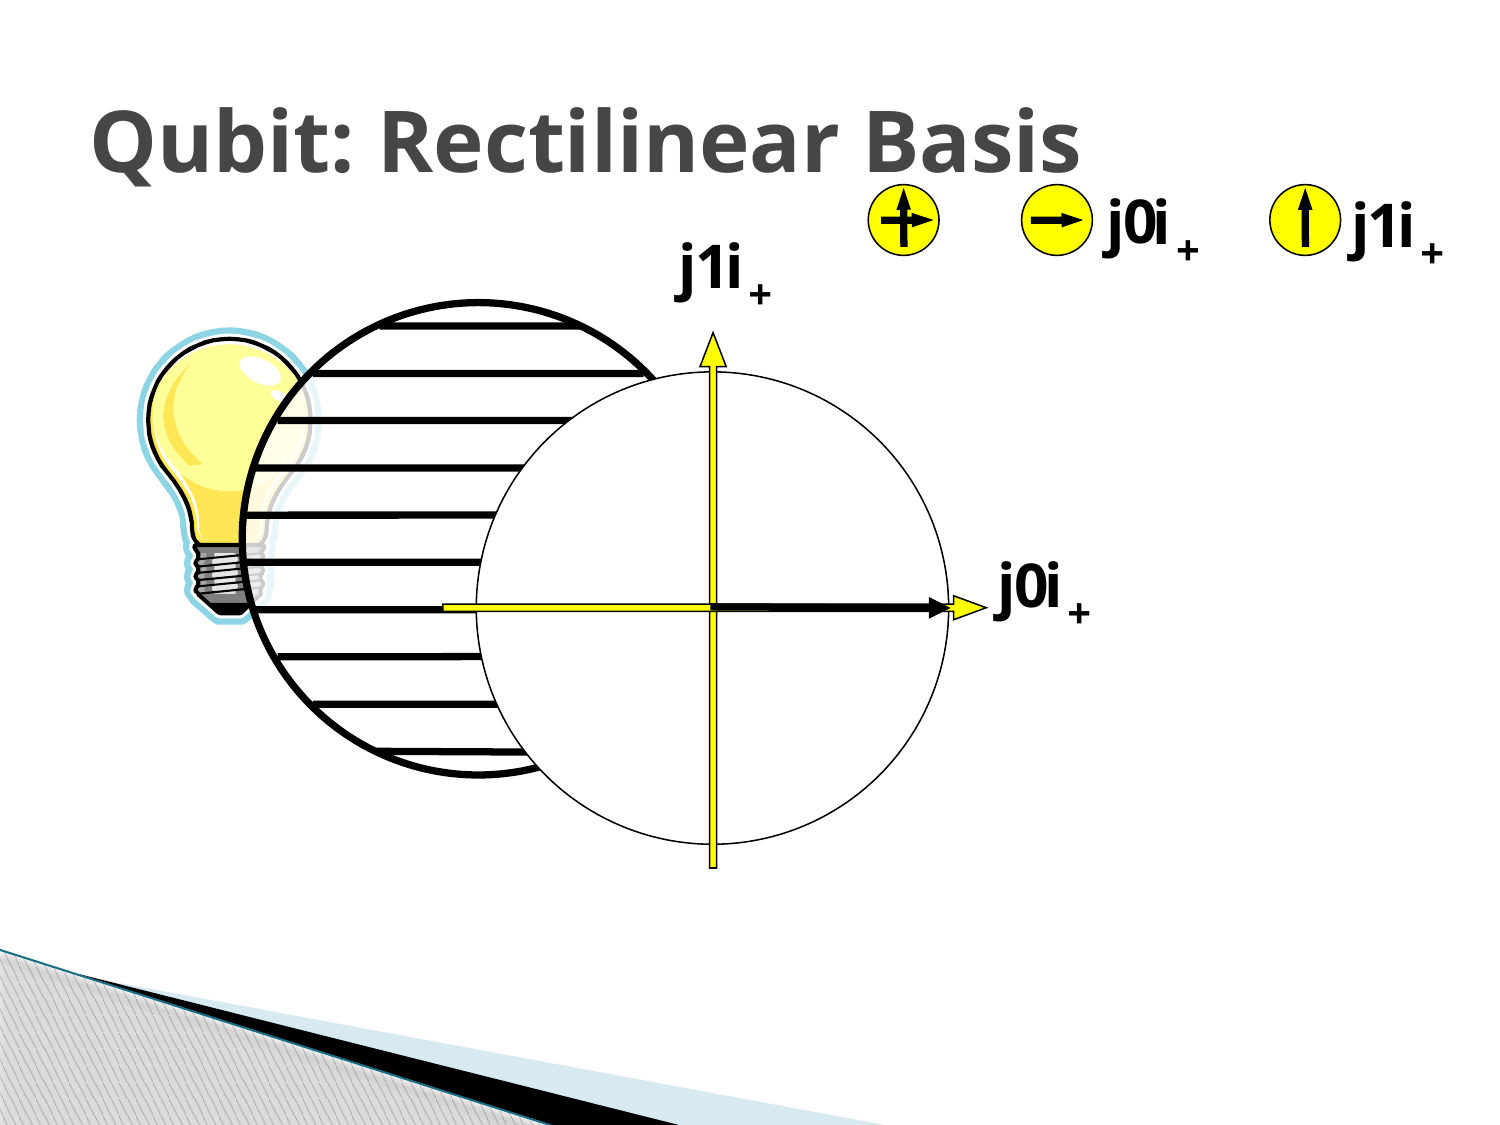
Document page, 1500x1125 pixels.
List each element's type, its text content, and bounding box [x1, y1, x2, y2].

text_box [720, 601, 951, 615]
text_box [558, 787, 709, 845]
text_box [709, 784, 717, 868]
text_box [241, 302, 715, 776]
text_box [1269, 184, 1341, 256]
text_box [720, 350, 727, 367]
picture [135, 326, 241, 626]
title Qubit: Rectilinear Basis [75, 45, 1425, 233]
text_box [1106, 210, 1214, 280]
text_box [720, 608, 938, 612]
text_box [720, 371, 949, 604]
text_box [717, 612, 949, 845]
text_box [997, 574, 1105, 643]
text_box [1021, 184, 1093, 256]
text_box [1350, 214, 1458, 283]
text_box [867, 184, 940, 256]
text_box [945, 595, 987, 620]
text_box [678, 255, 786, 324]
